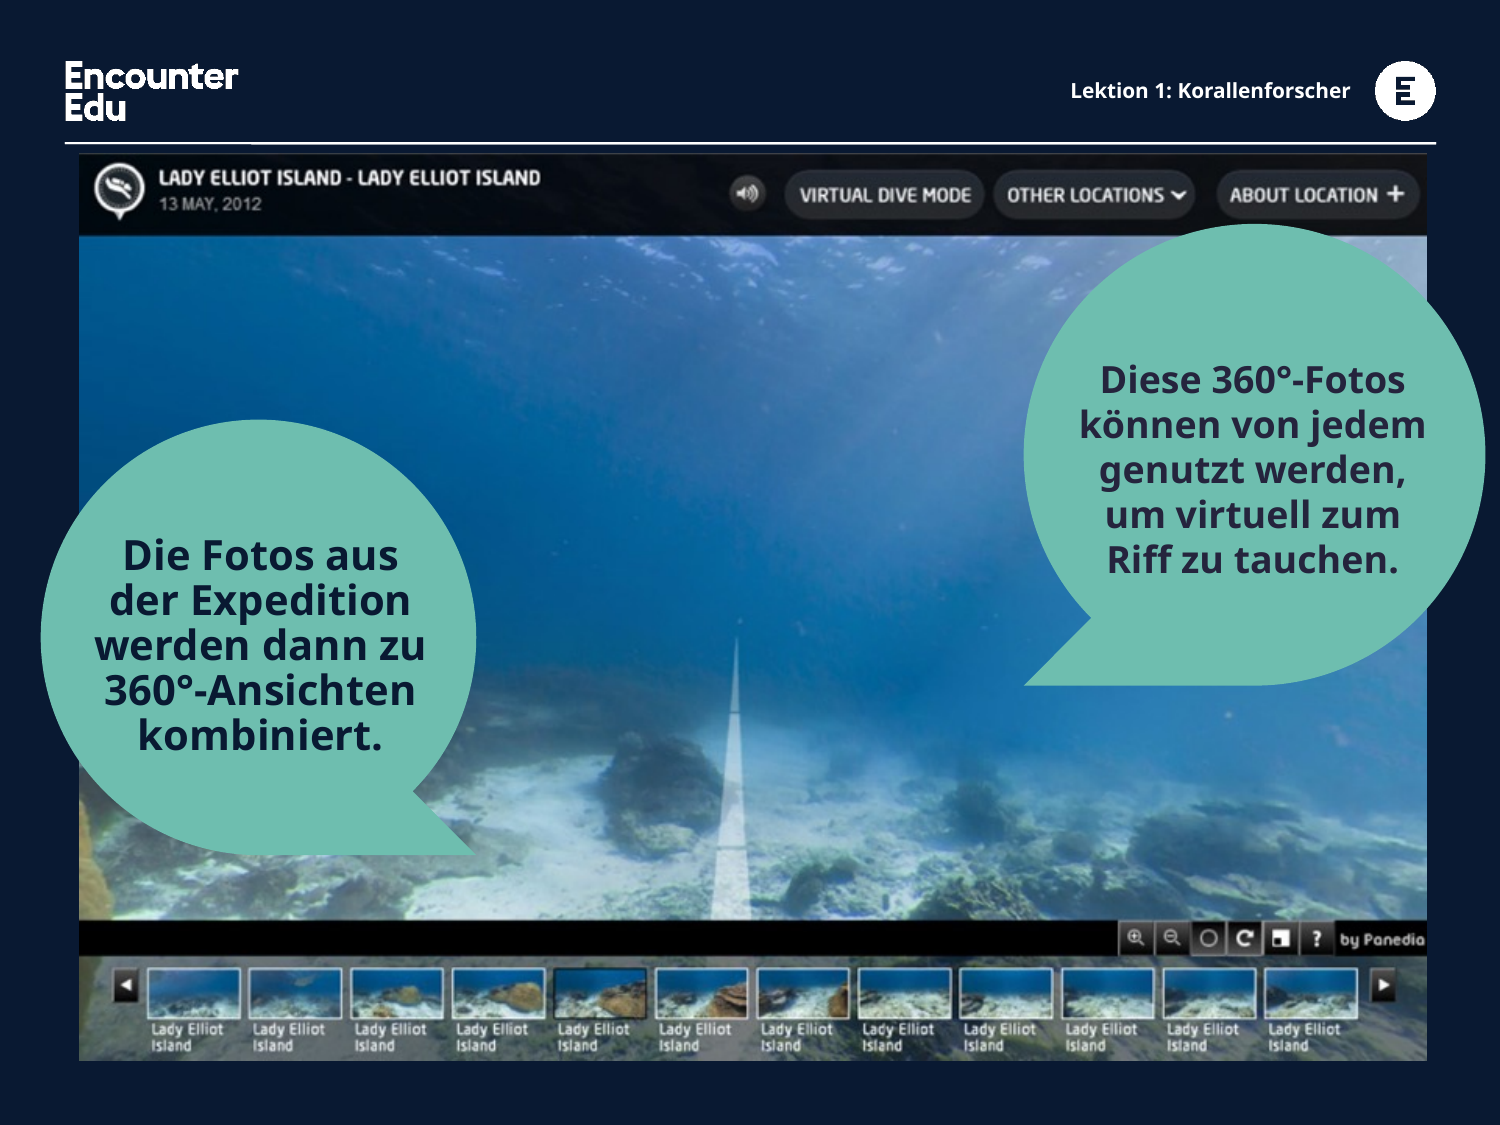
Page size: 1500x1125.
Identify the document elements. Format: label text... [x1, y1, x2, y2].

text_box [40, 419, 477, 866]
picture [60, 58, 244, 123]
picture [1373, 58, 1437, 123]
picture [79, 153, 1427, 1061]
title Lektion 1: Korallenforscher [749, 71, 1359, 113]
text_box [1023, 223, 1486, 692]
